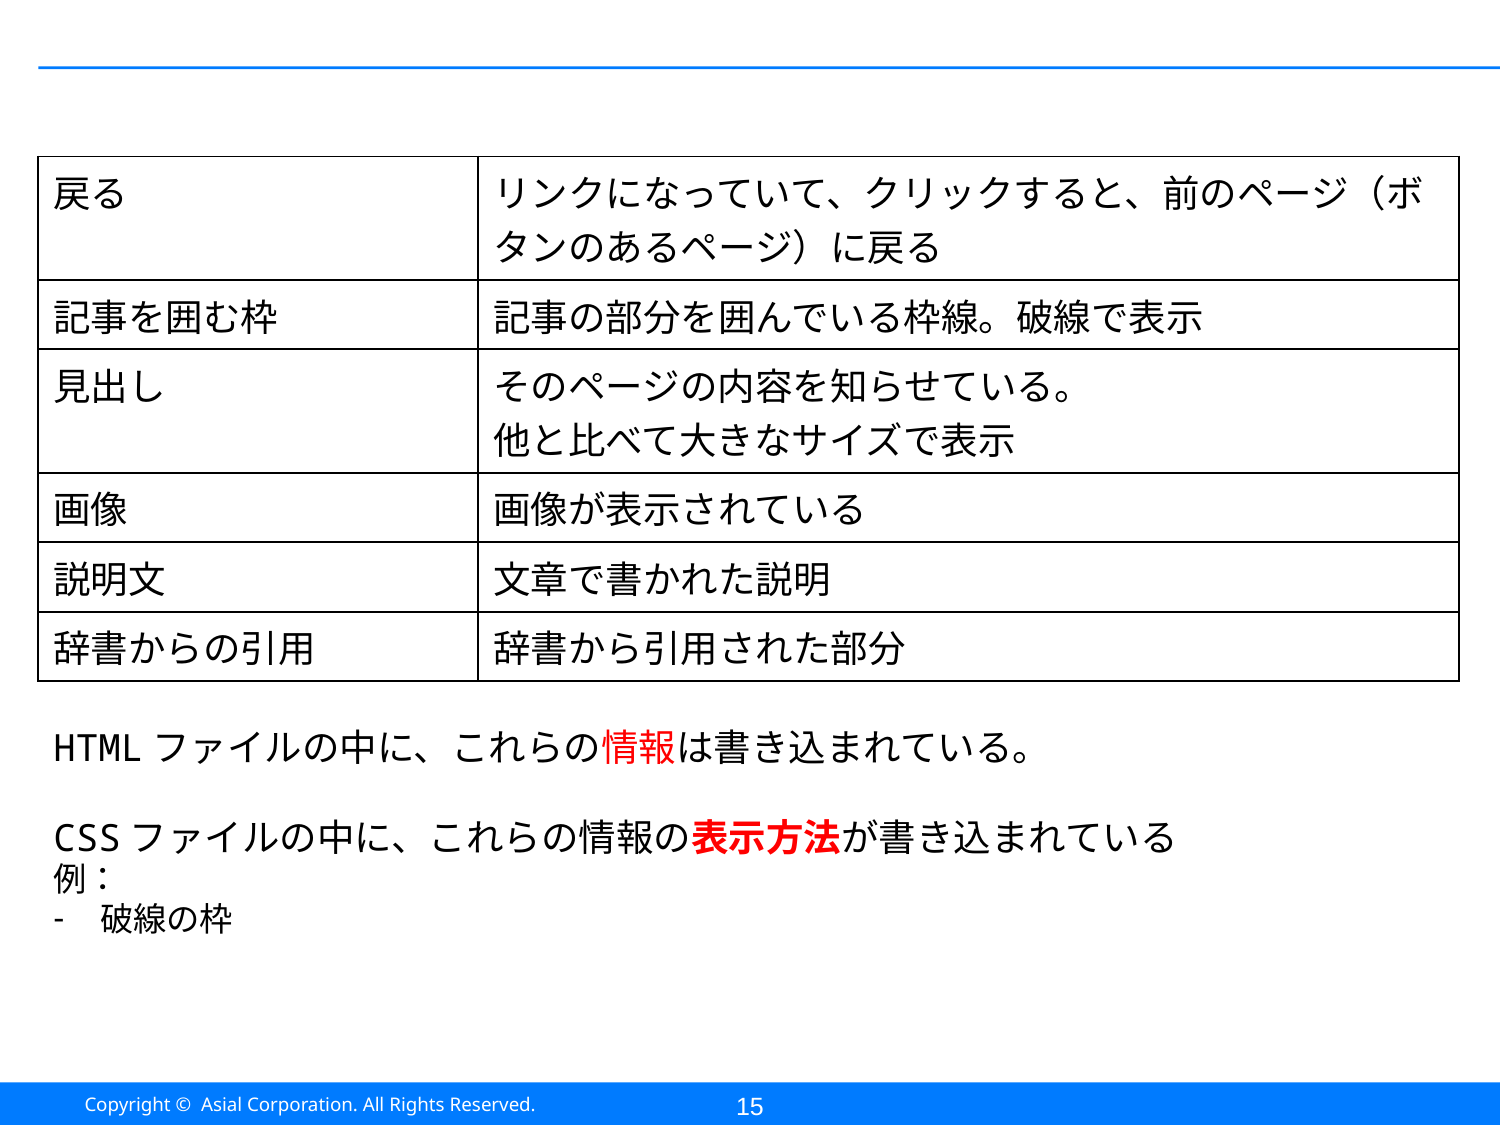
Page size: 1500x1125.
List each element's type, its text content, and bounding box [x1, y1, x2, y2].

table_cell 説明文 [39, 543, 477, 611]
table_cell 見出し [39, 350, 477, 472]
table_cell 辞書からの引用 [39, 613, 477, 680]
table_cell 文章で書かれた説明 [479, 543, 1458, 611]
table_cell そのページの内容を知らせている。 他と比べて大きなサイズで表示 [479, 350, 1458, 472]
slide_number 15 [581, 1075, 919, 1125]
table_cell 画像が表示されている [479, 474, 1458, 541]
table_header リンクになっていて、クリックすると、前のページ（ボタンのあるページ）に戻る [479, 157, 1458, 279]
table_cell 辞書から引用された部分 [479, 613, 1458, 680]
table_cell 記事を囲む枠 [39, 281, 477, 348]
text_box HTMLファイルの中に、これらの情報は書き込まれている。 CSSファイルの中に、これらの情報の表示方法が書き込まれている 例： 破線の枠 [38, 715, 1459, 986]
table_cell 記事の部分を囲んでいる枠線。破線で表示 [479, 281, 1458, 348]
table_header 戻る [39, 157, 477, 279]
table_cell 画像 [39, 474, 477, 541]
